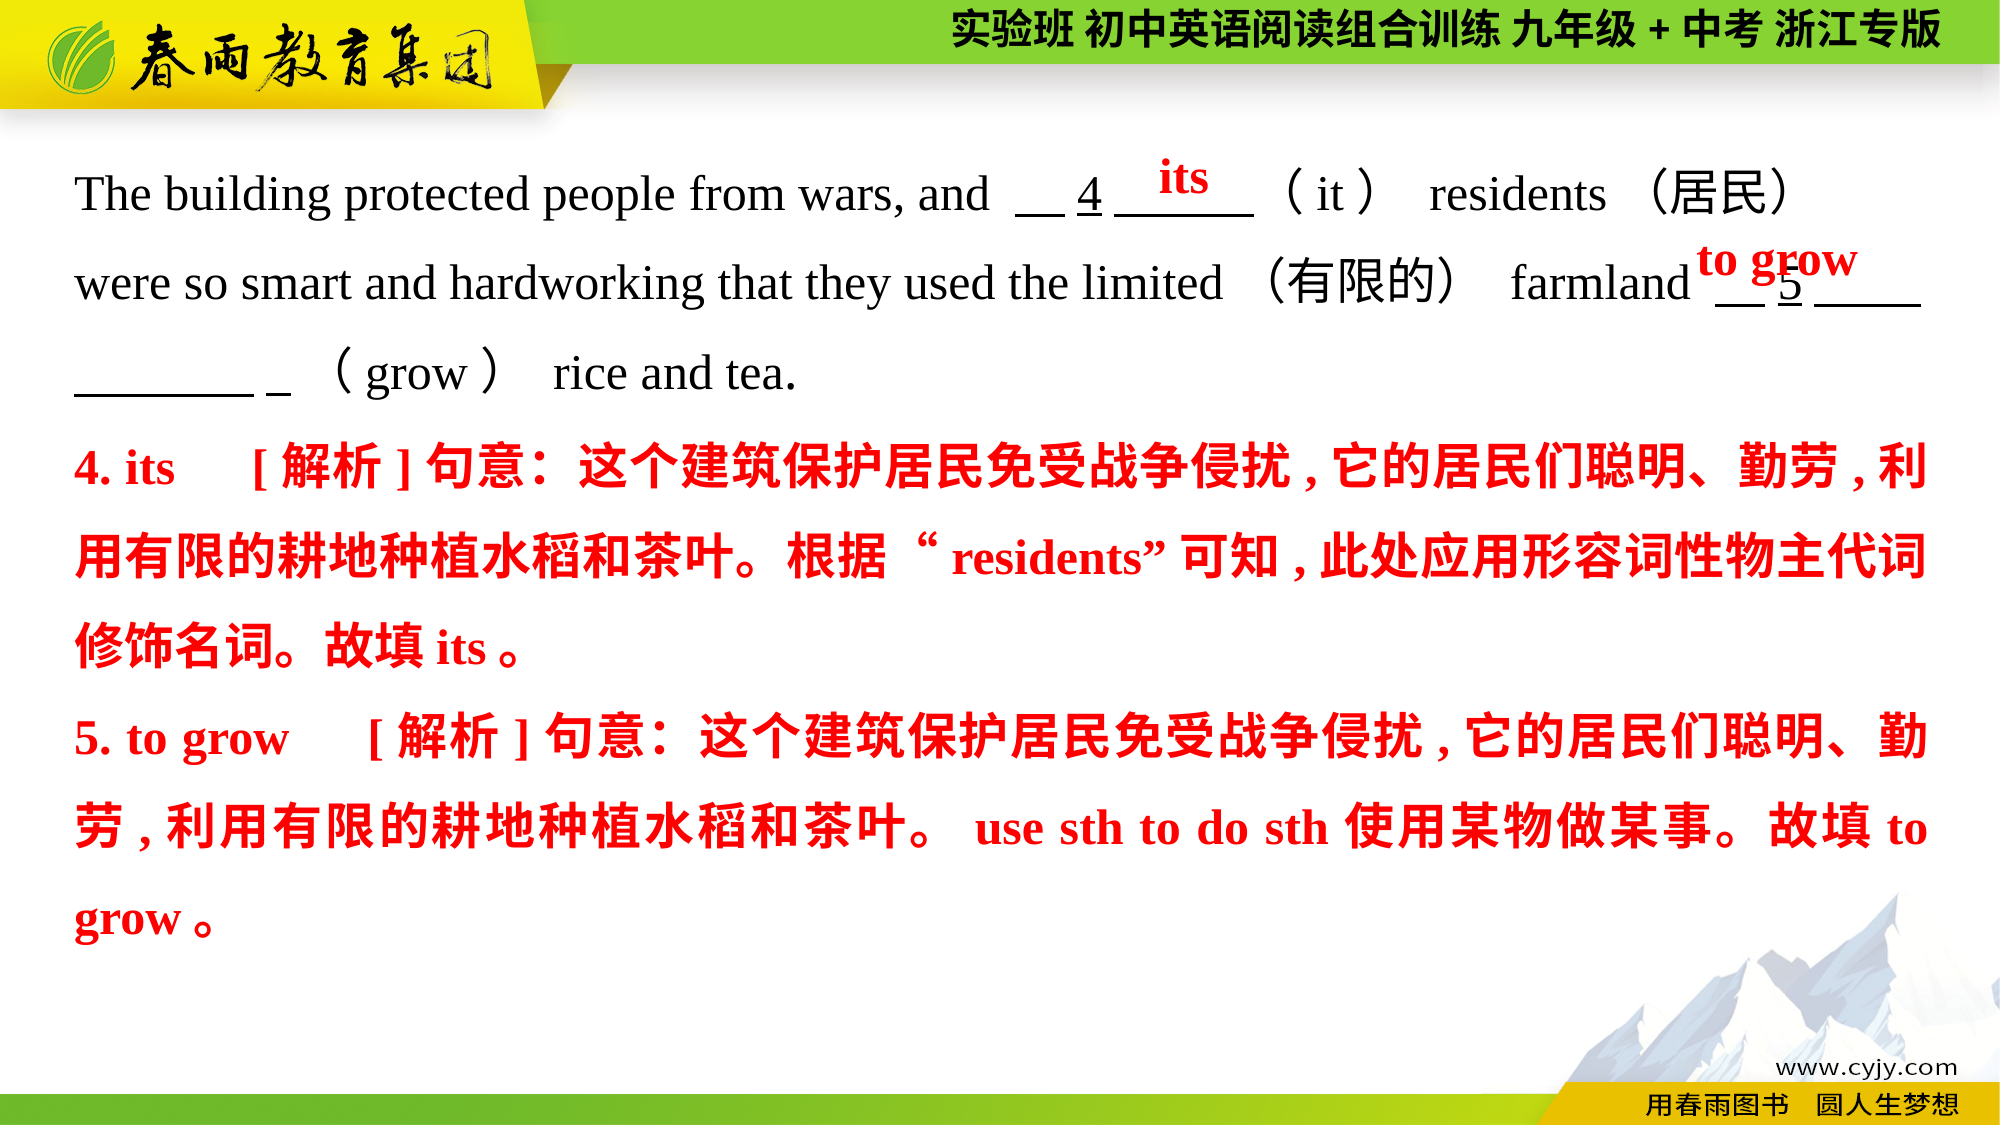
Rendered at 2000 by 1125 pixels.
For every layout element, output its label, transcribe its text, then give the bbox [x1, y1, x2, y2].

text_box 4. its [解析]句意：这个建筑保护居民免受战争侵扰,它的居民们聪明、勤劳,利用有限的耕地种植水稻和茶叶。根据“residents”可知,此处应用形容词性物主代词修饰名词。故填its。 5. to grow [解析]句意：这个建筑保护居民免受战争侵扰,它的居民们聪明、勤劳,利用有限的耕地种植水稻和茶叶。use sth to do sth使用某物做某事。故填to grow。 [59, 397, 1944, 953]
list The building protected people from wars, and 4 （it） residents（居民） were so smart and hardworking that they used the limited（有限的） farmland 5 . （grow） rice and tea. [59, 122, 1944, 397]
text_box to grow [1681, 218, 1873, 294]
text_box its [1143, 135, 1224, 211]
picture [0, 0, 2000, 1125]
